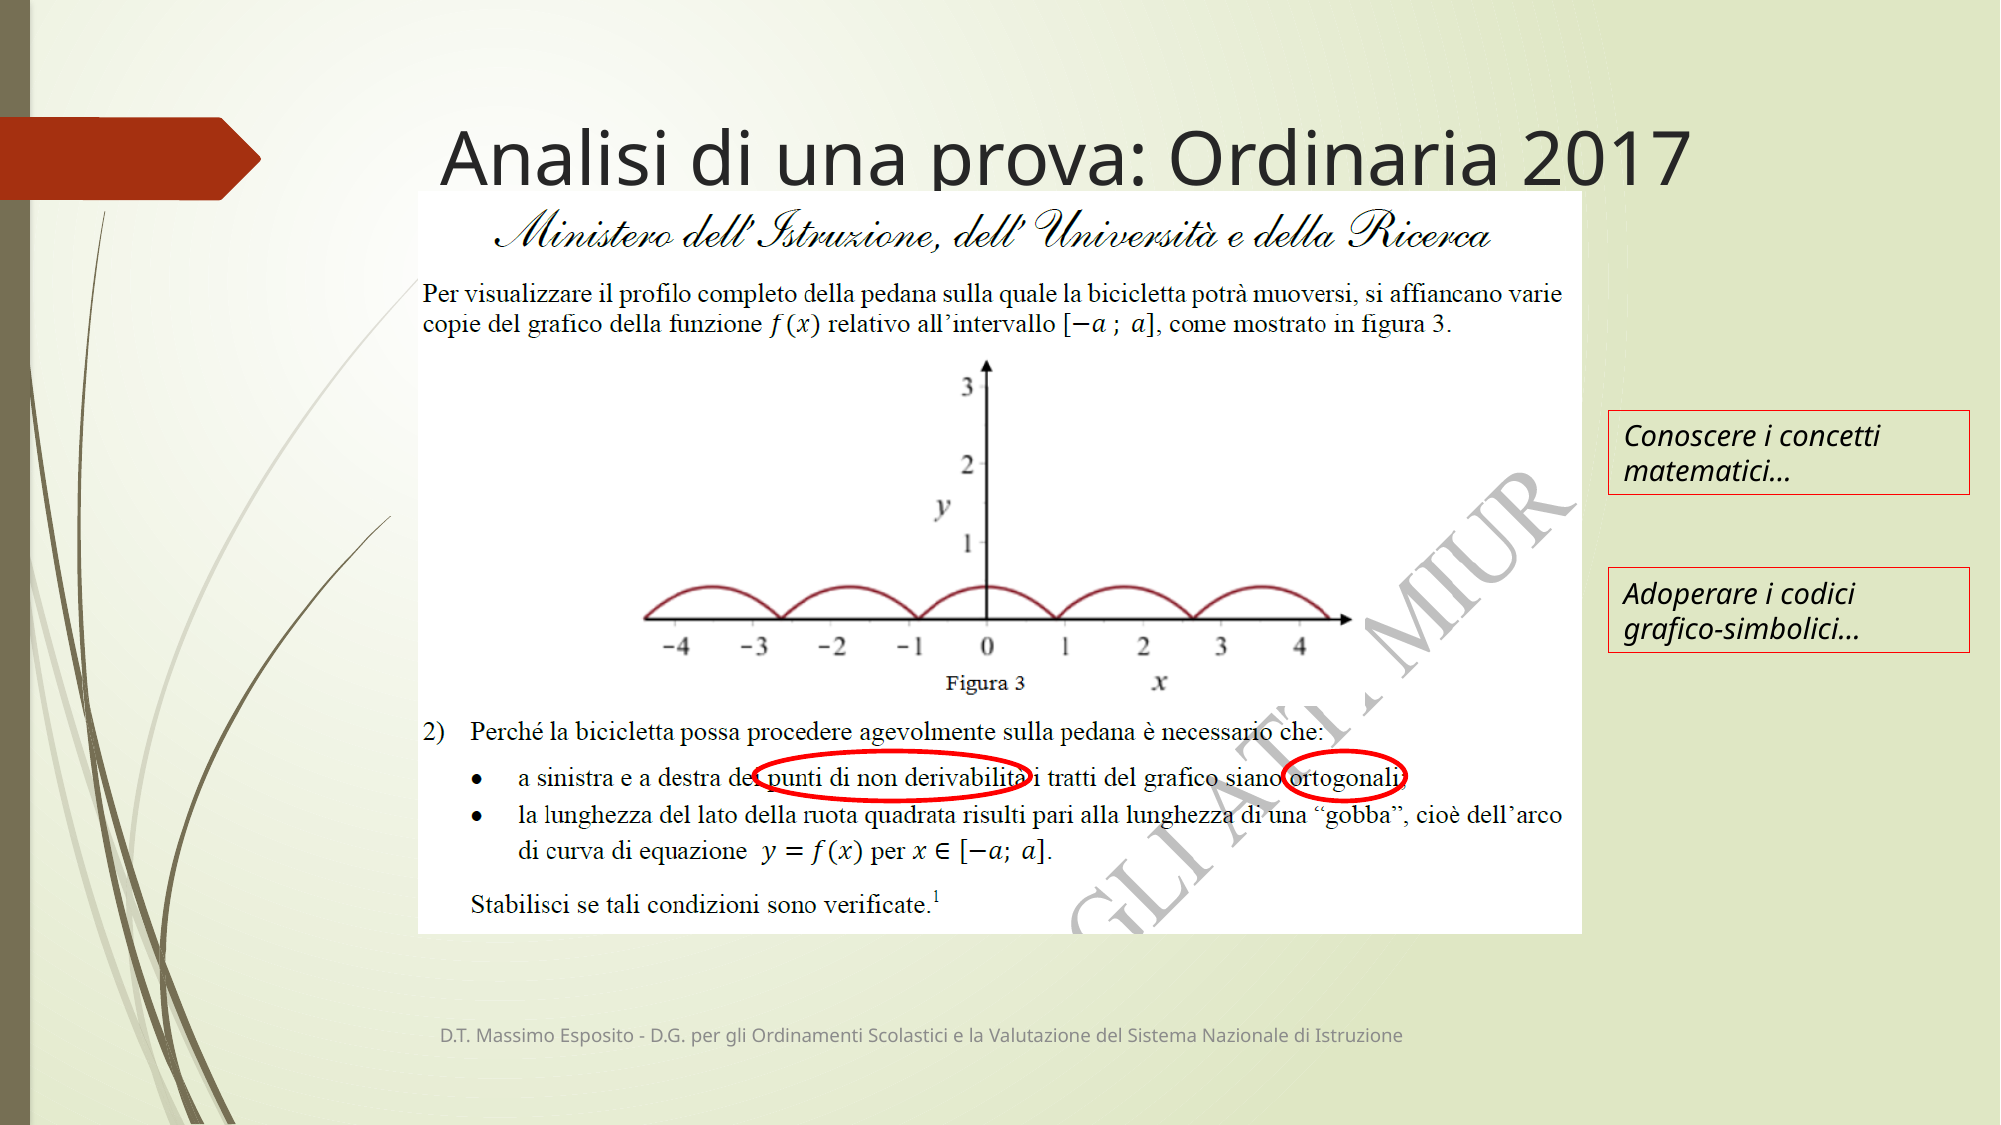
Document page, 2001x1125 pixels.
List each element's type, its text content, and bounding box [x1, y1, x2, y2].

text_box Conoscere i concetti matematici… [1608, 410, 1970, 495]
text_box Adoperare i codici grafico-simbolici… [1608, 567, 1970, 653]
footer D.T. Massimo Esposito - D.G. per gli Ordinamenti Scolastici e la Valutazione del Sistema Nazionale di Istruzione [424, 1006, 1675, 1067]
picture [418, 190, 1582, 934]
title Analisi di una prova: Ordinaria 2017 [425, 102, 1888, 231]
